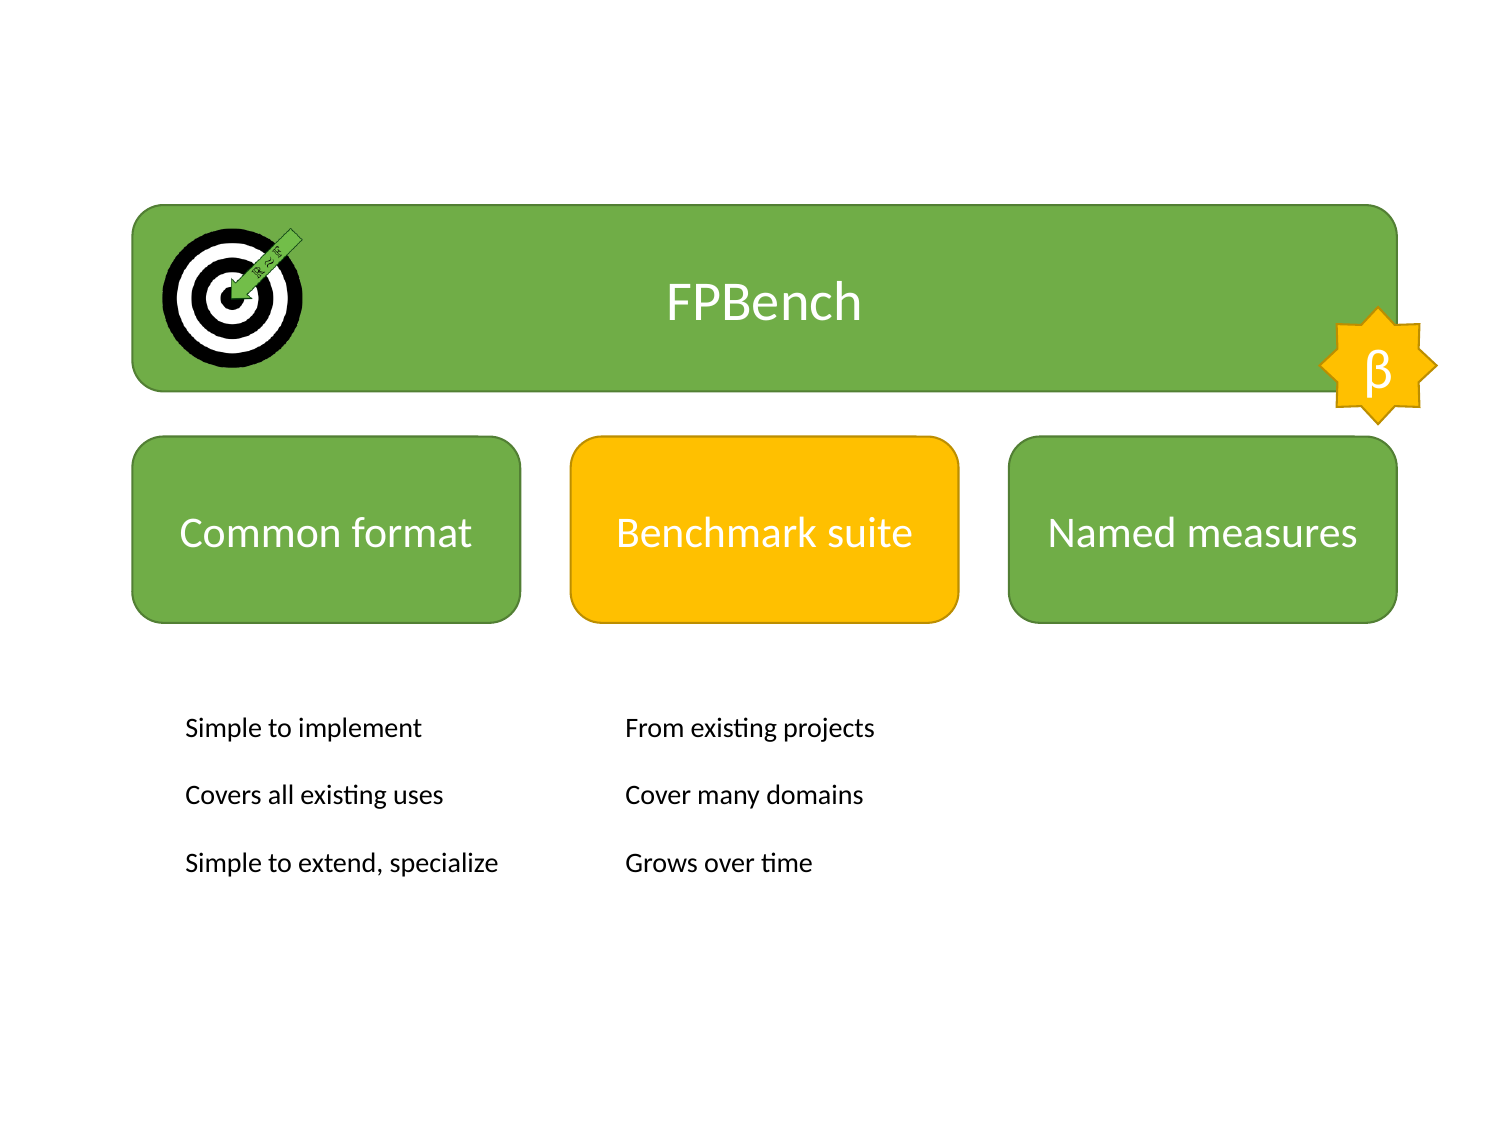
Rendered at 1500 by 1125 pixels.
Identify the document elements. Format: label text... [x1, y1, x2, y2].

text_box FPBench [131, 204, 1398, 393]
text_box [132, 436, 521, 888]
picture [160, 226, 305, 370]
text_box β [1317, 305, 1439, 426]
text_box Named measures [1007, 435, 1398, 624]
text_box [570, 436, 959, 888]
